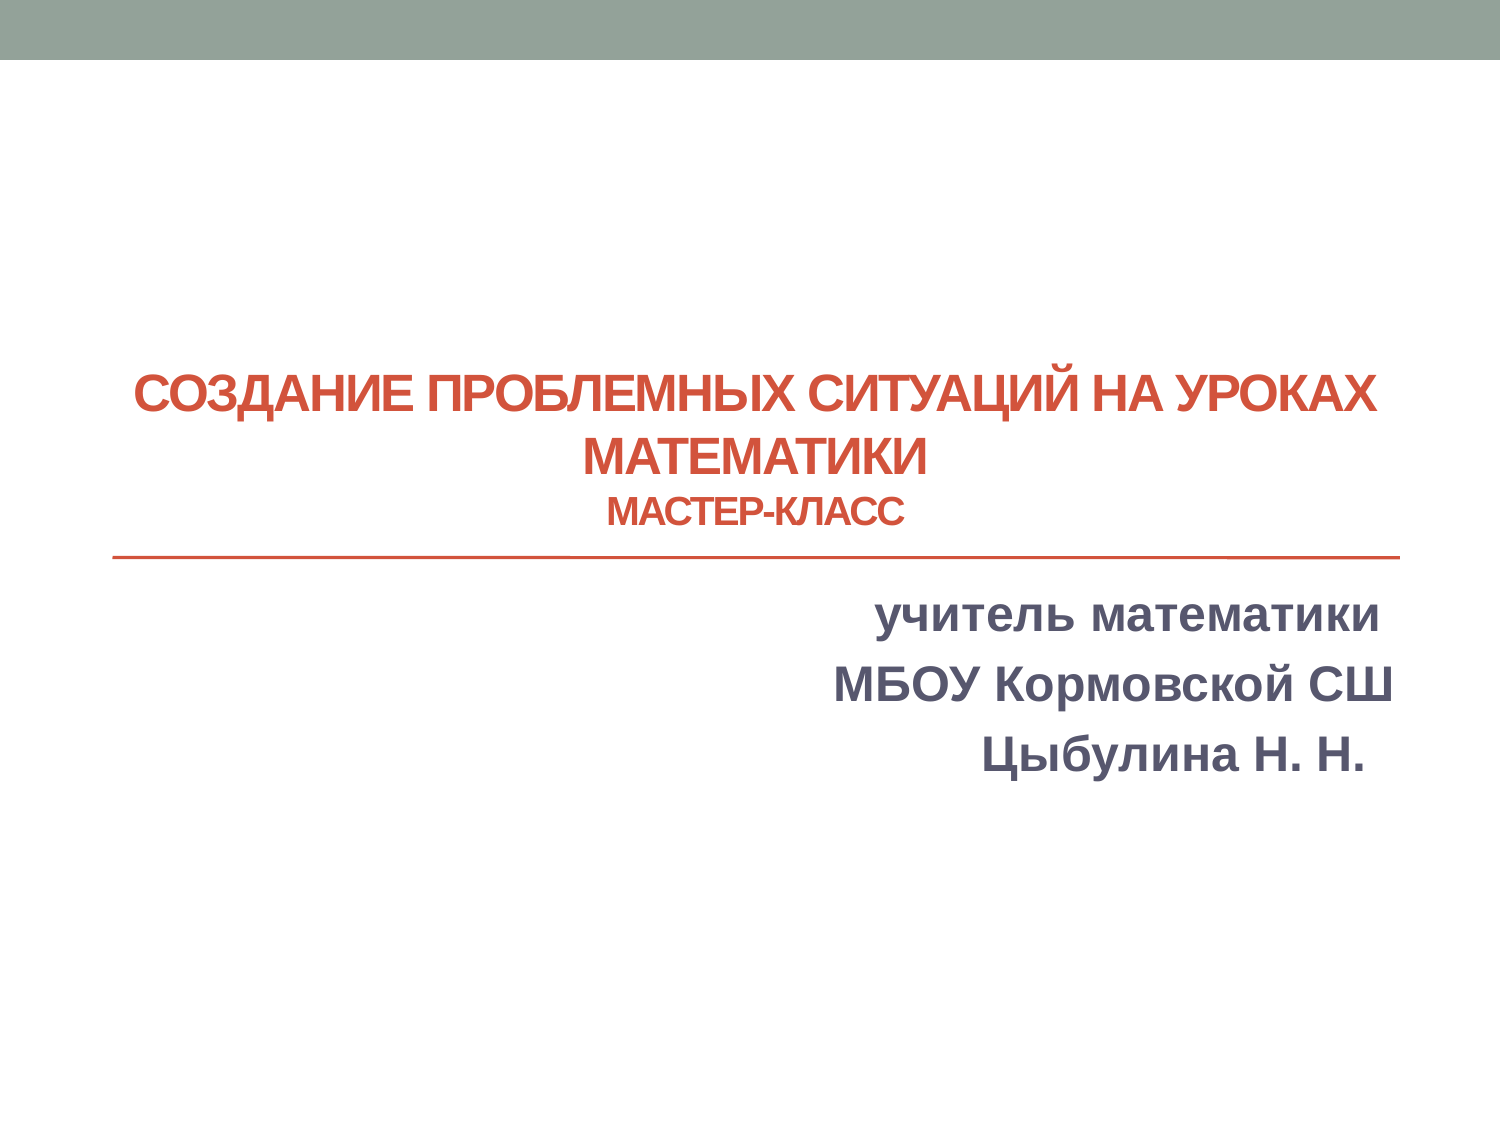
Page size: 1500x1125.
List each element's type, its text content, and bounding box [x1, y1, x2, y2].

subtitle учитель математики МБОУ Кормовской СШ Цыбулина Н. Н. [360, 574, 1411, 862]
title СОЗДАНИЕ ПРОБЛЕМНЫХ СИТУАЦИЙ НА УРОКАХ МАТЕМАТИКИ Мастер-класс [64, 224, 1447, 542]
